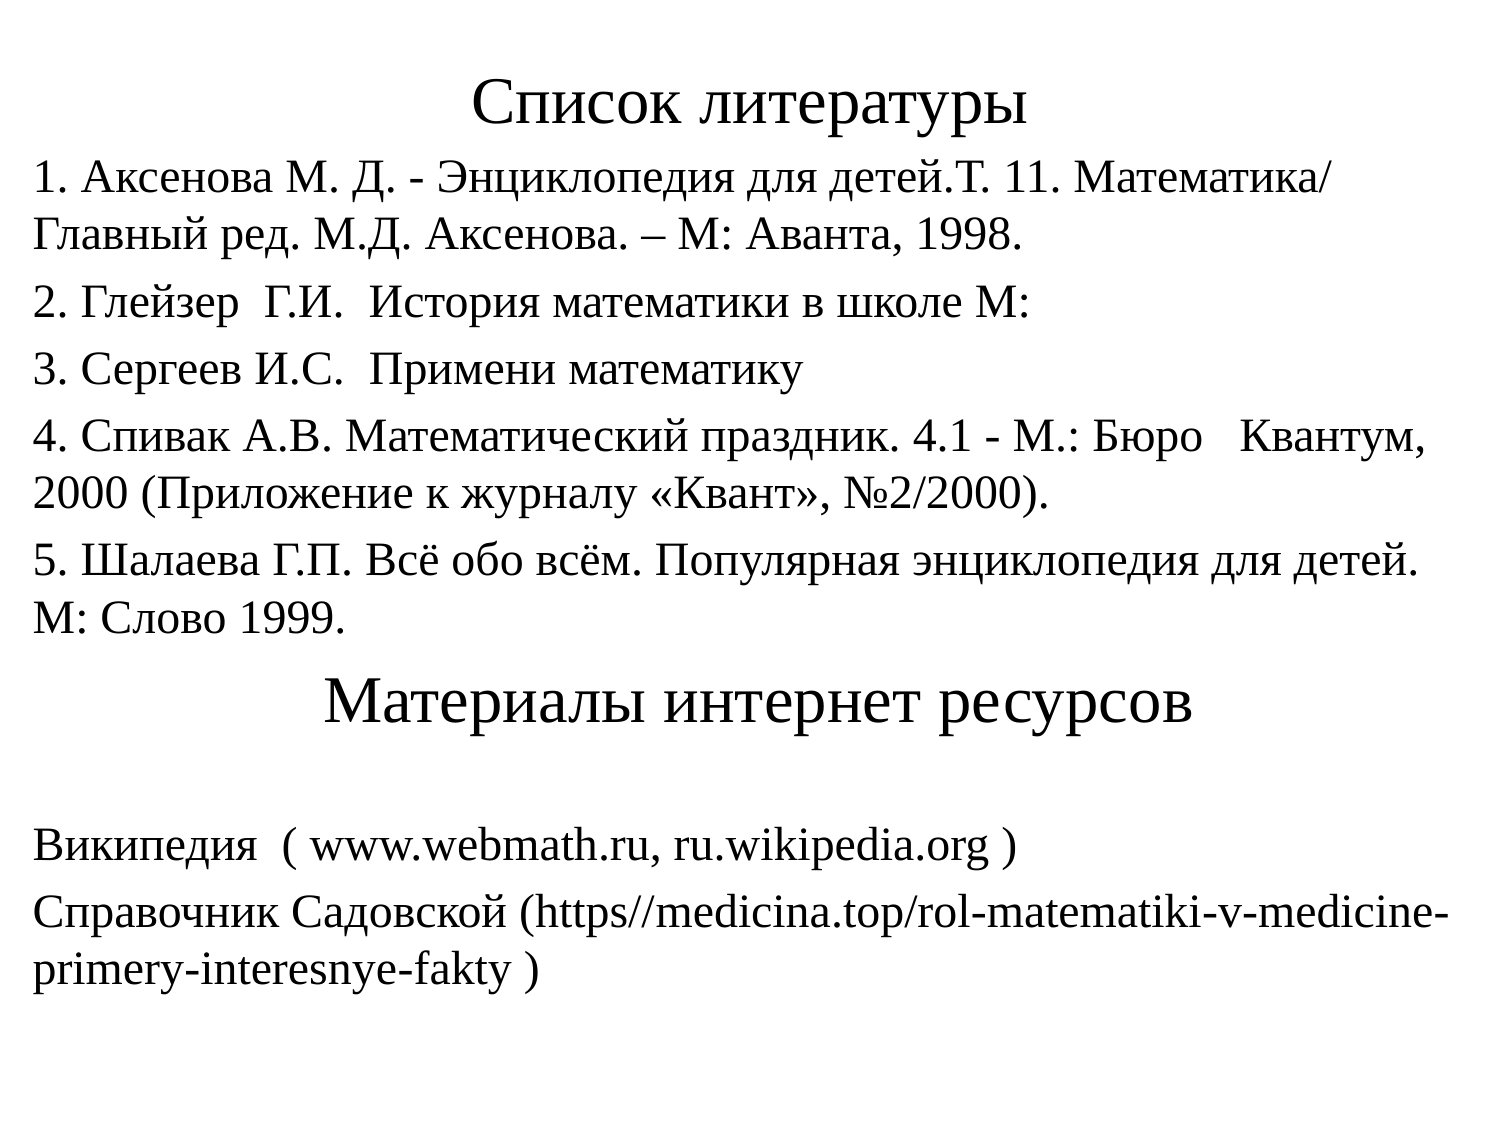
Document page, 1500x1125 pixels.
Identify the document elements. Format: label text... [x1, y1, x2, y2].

title Список литературы [75, 45, 1425, 137]
list 1. Аксенова М. Д. - Энциклопедия для детей.Т. 11. Математика/ Главный ред. М.Д. Аксенова. – М: Аванта, 1998. 2. Глейзер Г.И. История математики в школе М: 3. Сергеев И.С. Примени математику 4. Спивак А.В. Математический праздник. 4.1 - М.: Бюро Квантум, 2000 (Приложение к журналу «Квант», №2/2000). 5. Шалаева Г.П. Всё обо всём. Популярная энциклопедия для детей. М: Слово 1999. Материалы интернет ресурсов Википедия ( www.webmath.ru, ru.wikipedia.org ) Справочник Садовской (https//medicina.top/rol-matematiki-v-medicine-primery-interesnye-fakty ) [17, 137, 1500, 1031]
